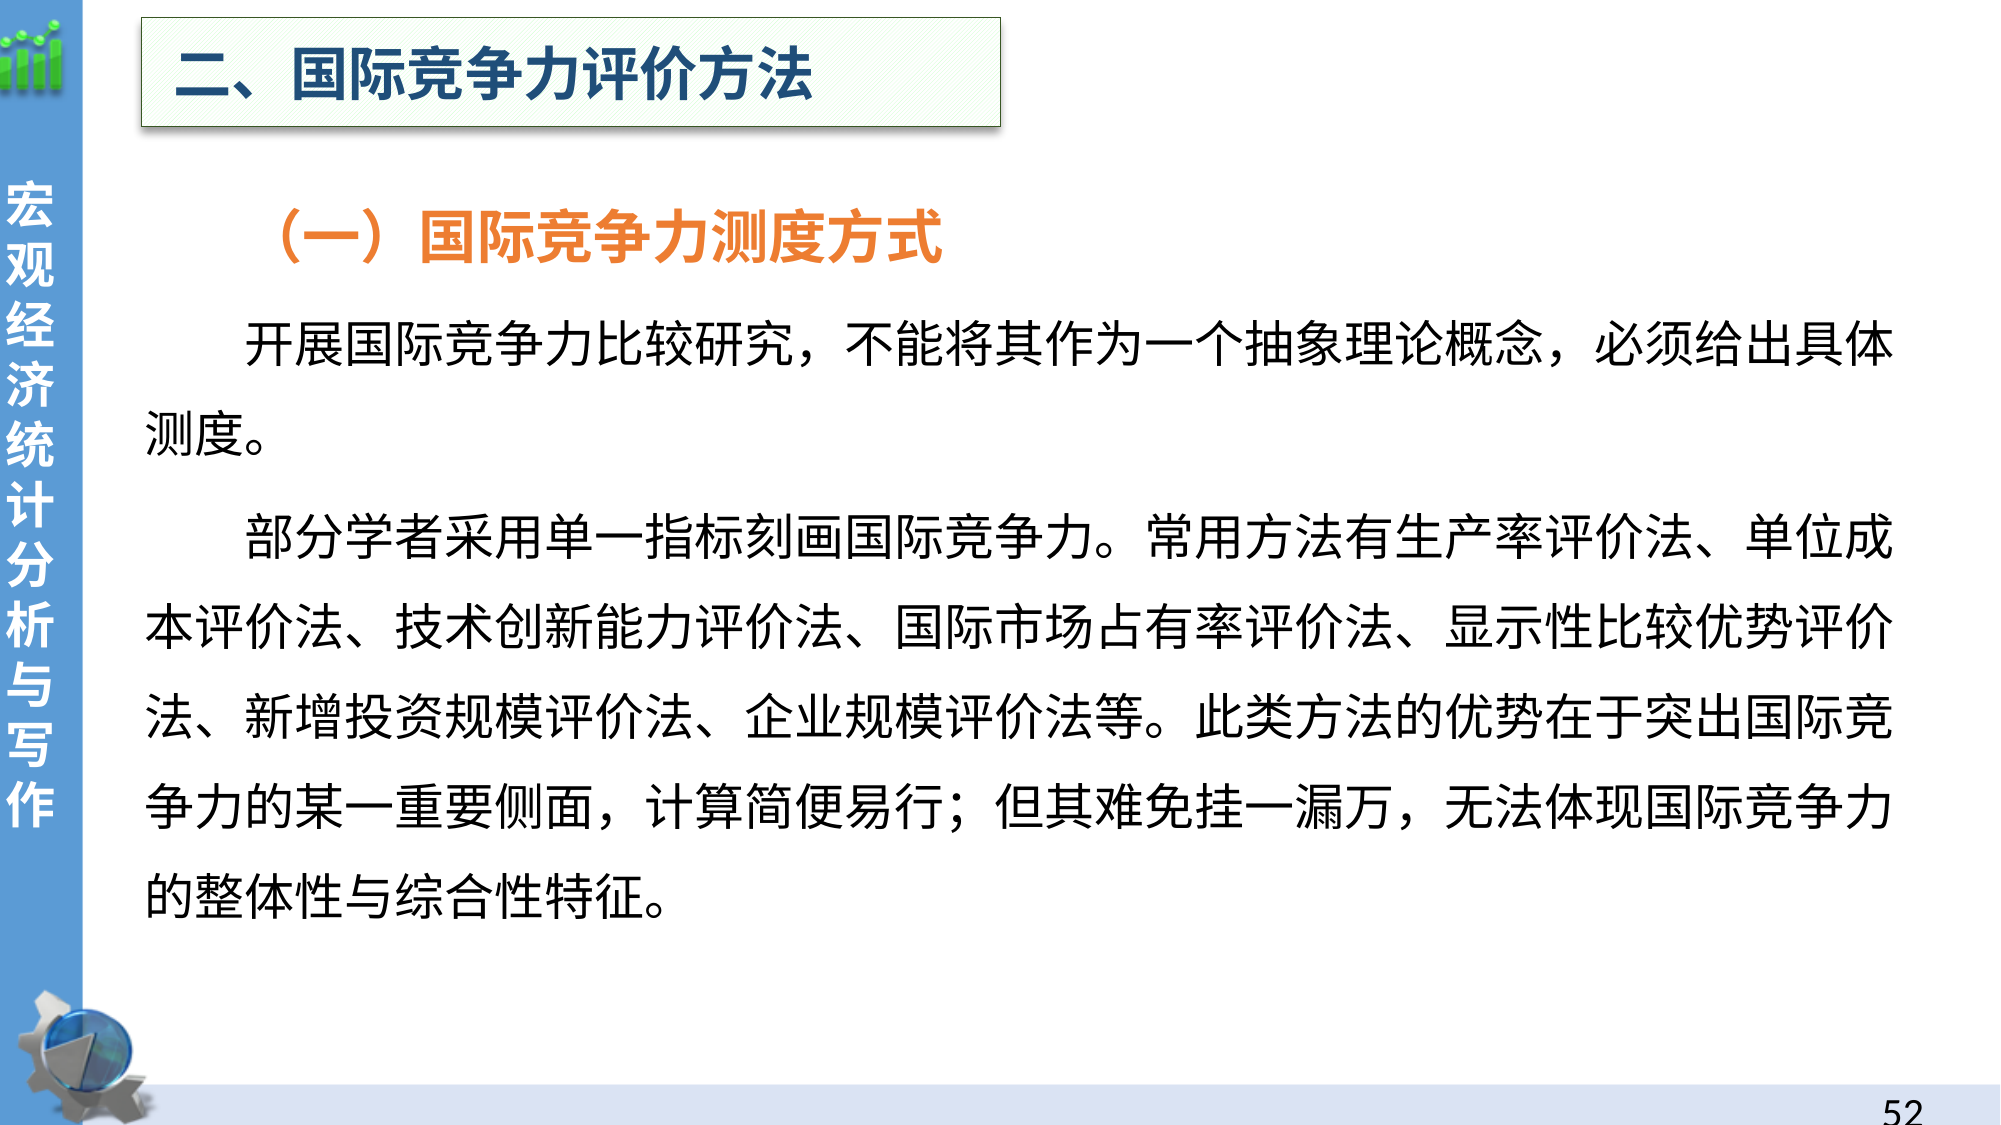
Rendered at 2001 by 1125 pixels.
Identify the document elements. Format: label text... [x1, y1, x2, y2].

text_box （一）国际竞争力测度方式 开展国际竞争力比较研究，不能将其作为一个抽象理论概念，必须给出具体测度。 部分学者采用单一指标刻画国际竞争力。常用方法有生产率评价法、单位成本评价法、技术创新能力评价法、国际市场占有率评价法、显示性比较优势评价法、新增投资规模评价法、企业规模评价法等。此类方法的优势在于突出国际竞争力的某一重要侧面，计算简便易行；但其难免挂一漏万，无法体现国际竞争力的整体性与综合性特征。 [105, 141, 1934, 1040]
slide_number 51 [1786, 1085, 1940, 1125]
text_box 二、国际竞争力评价方法 [141, 17, 1000, 127]
picture [0, 0, 2001, 1125]
